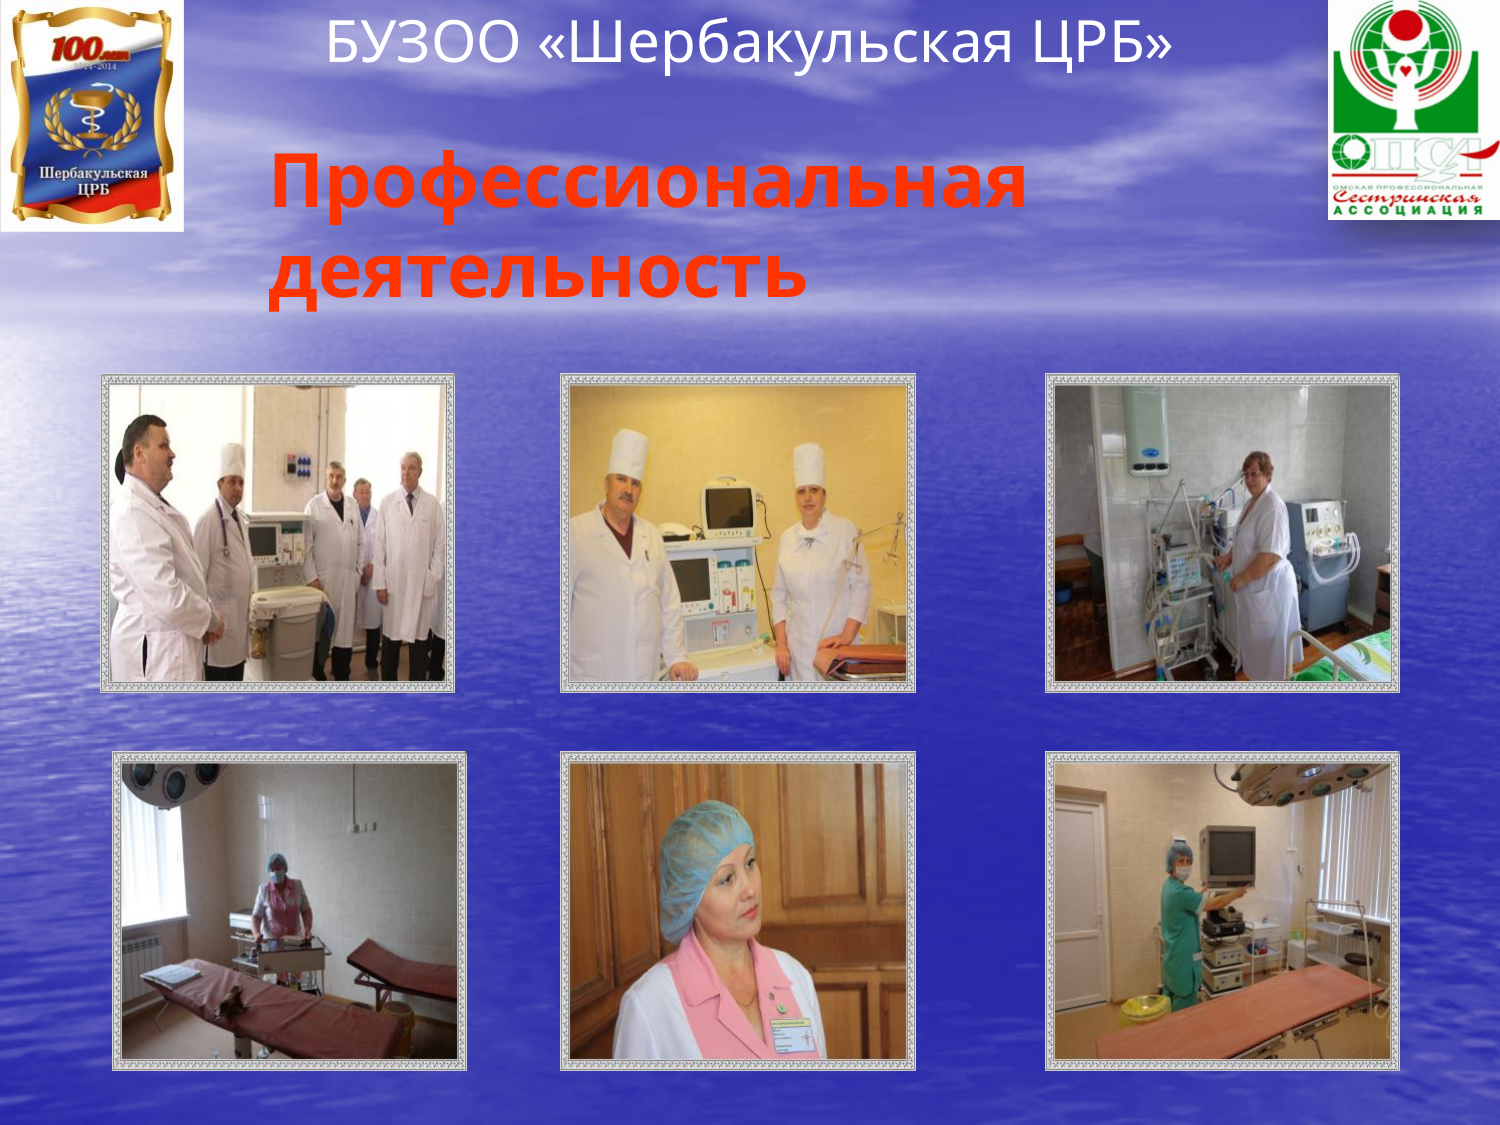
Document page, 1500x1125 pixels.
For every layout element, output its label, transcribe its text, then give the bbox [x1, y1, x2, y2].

picture [111, 751, 467, 1071]
picture [100, 373, 455, 693]
text_box Профессиональная деятельность [253, 125, 1447, 321]
picture [0, 0, 184, 232]
picture [560, 373, 916, 693]
picture [1045, 373, 1400, 693]
picture [1328, 0, 1500, 221]
picture [560, 751, 916, 1071]
title БУЗОО «Шербакульская ЦРБ» [184, 0, 1322, 79]
picture [1045, 751, 1400, 1071]
